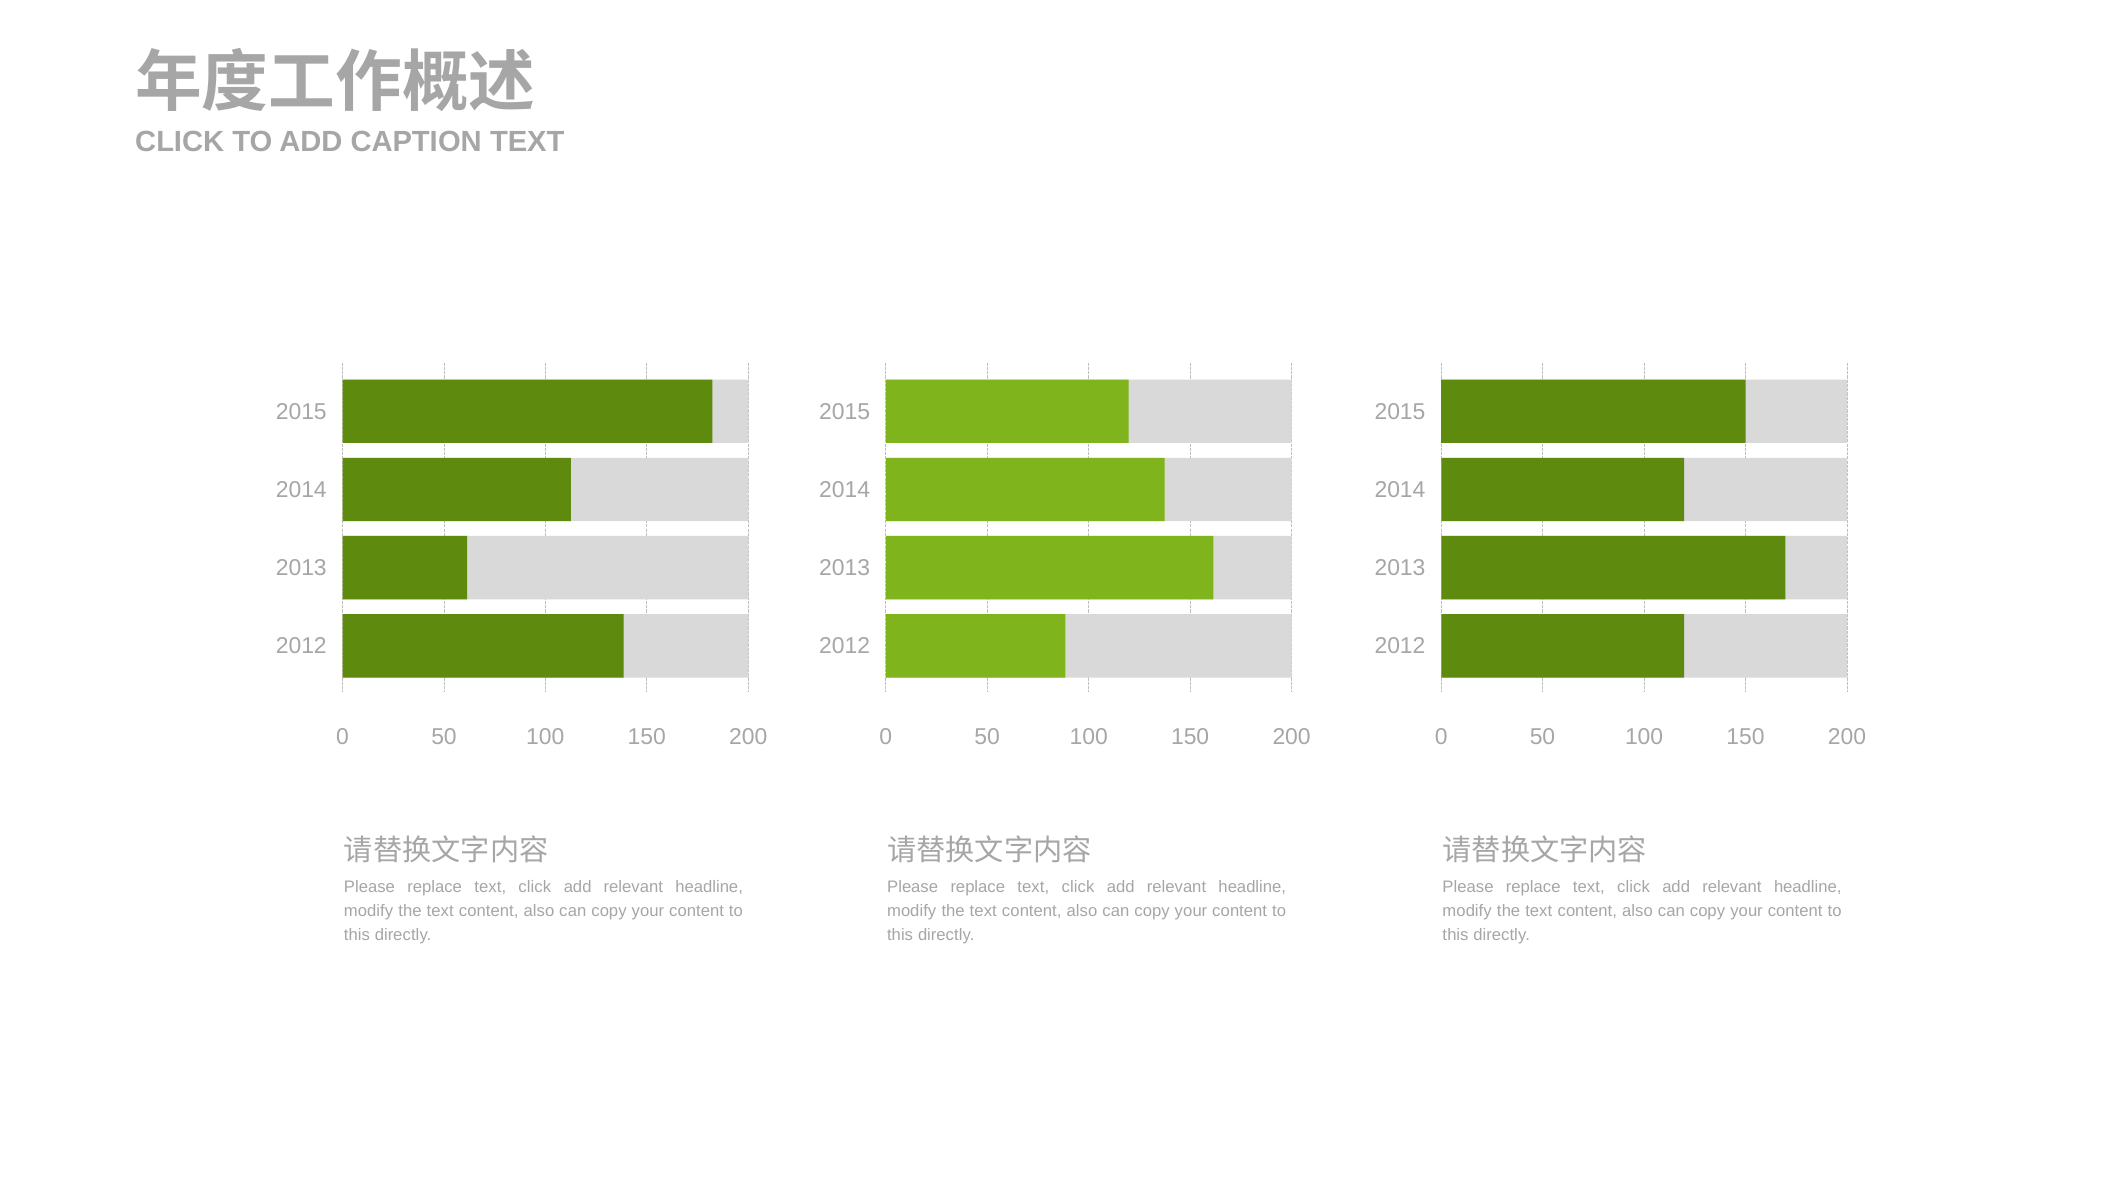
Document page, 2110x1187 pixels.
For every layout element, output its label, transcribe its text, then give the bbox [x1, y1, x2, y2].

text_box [260, 362, 783, 758]
text_box 请替换文字内容 [887, 823, 1161, 866]
text_box 请替换文字内容 [1442, 823, 1716, 866]
text_box 年度工作概述 [135, 38, 596, 119]
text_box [1358, 362, 1882, 758]
text_box CLICK TO ADD CAPTION TEXT [135, 122, 596, 158]
text_box Please replace text, click add relevant headline, modify the text content, also can copy your content to this directly. [1442, 871, 1843, 944]
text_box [803, 362, 1327, 758]
text_box Please replace text, click add relevant headline, modify the text content, also can copy your content to this directly. [887, 871, 1287, 944]
text_box Please replace text, click add relevant headline, modify the text content, also can copy your content to this directly. [343, 871, 744, 944]
text_box 请替换文字内容 [343, 823, 617, 866]
